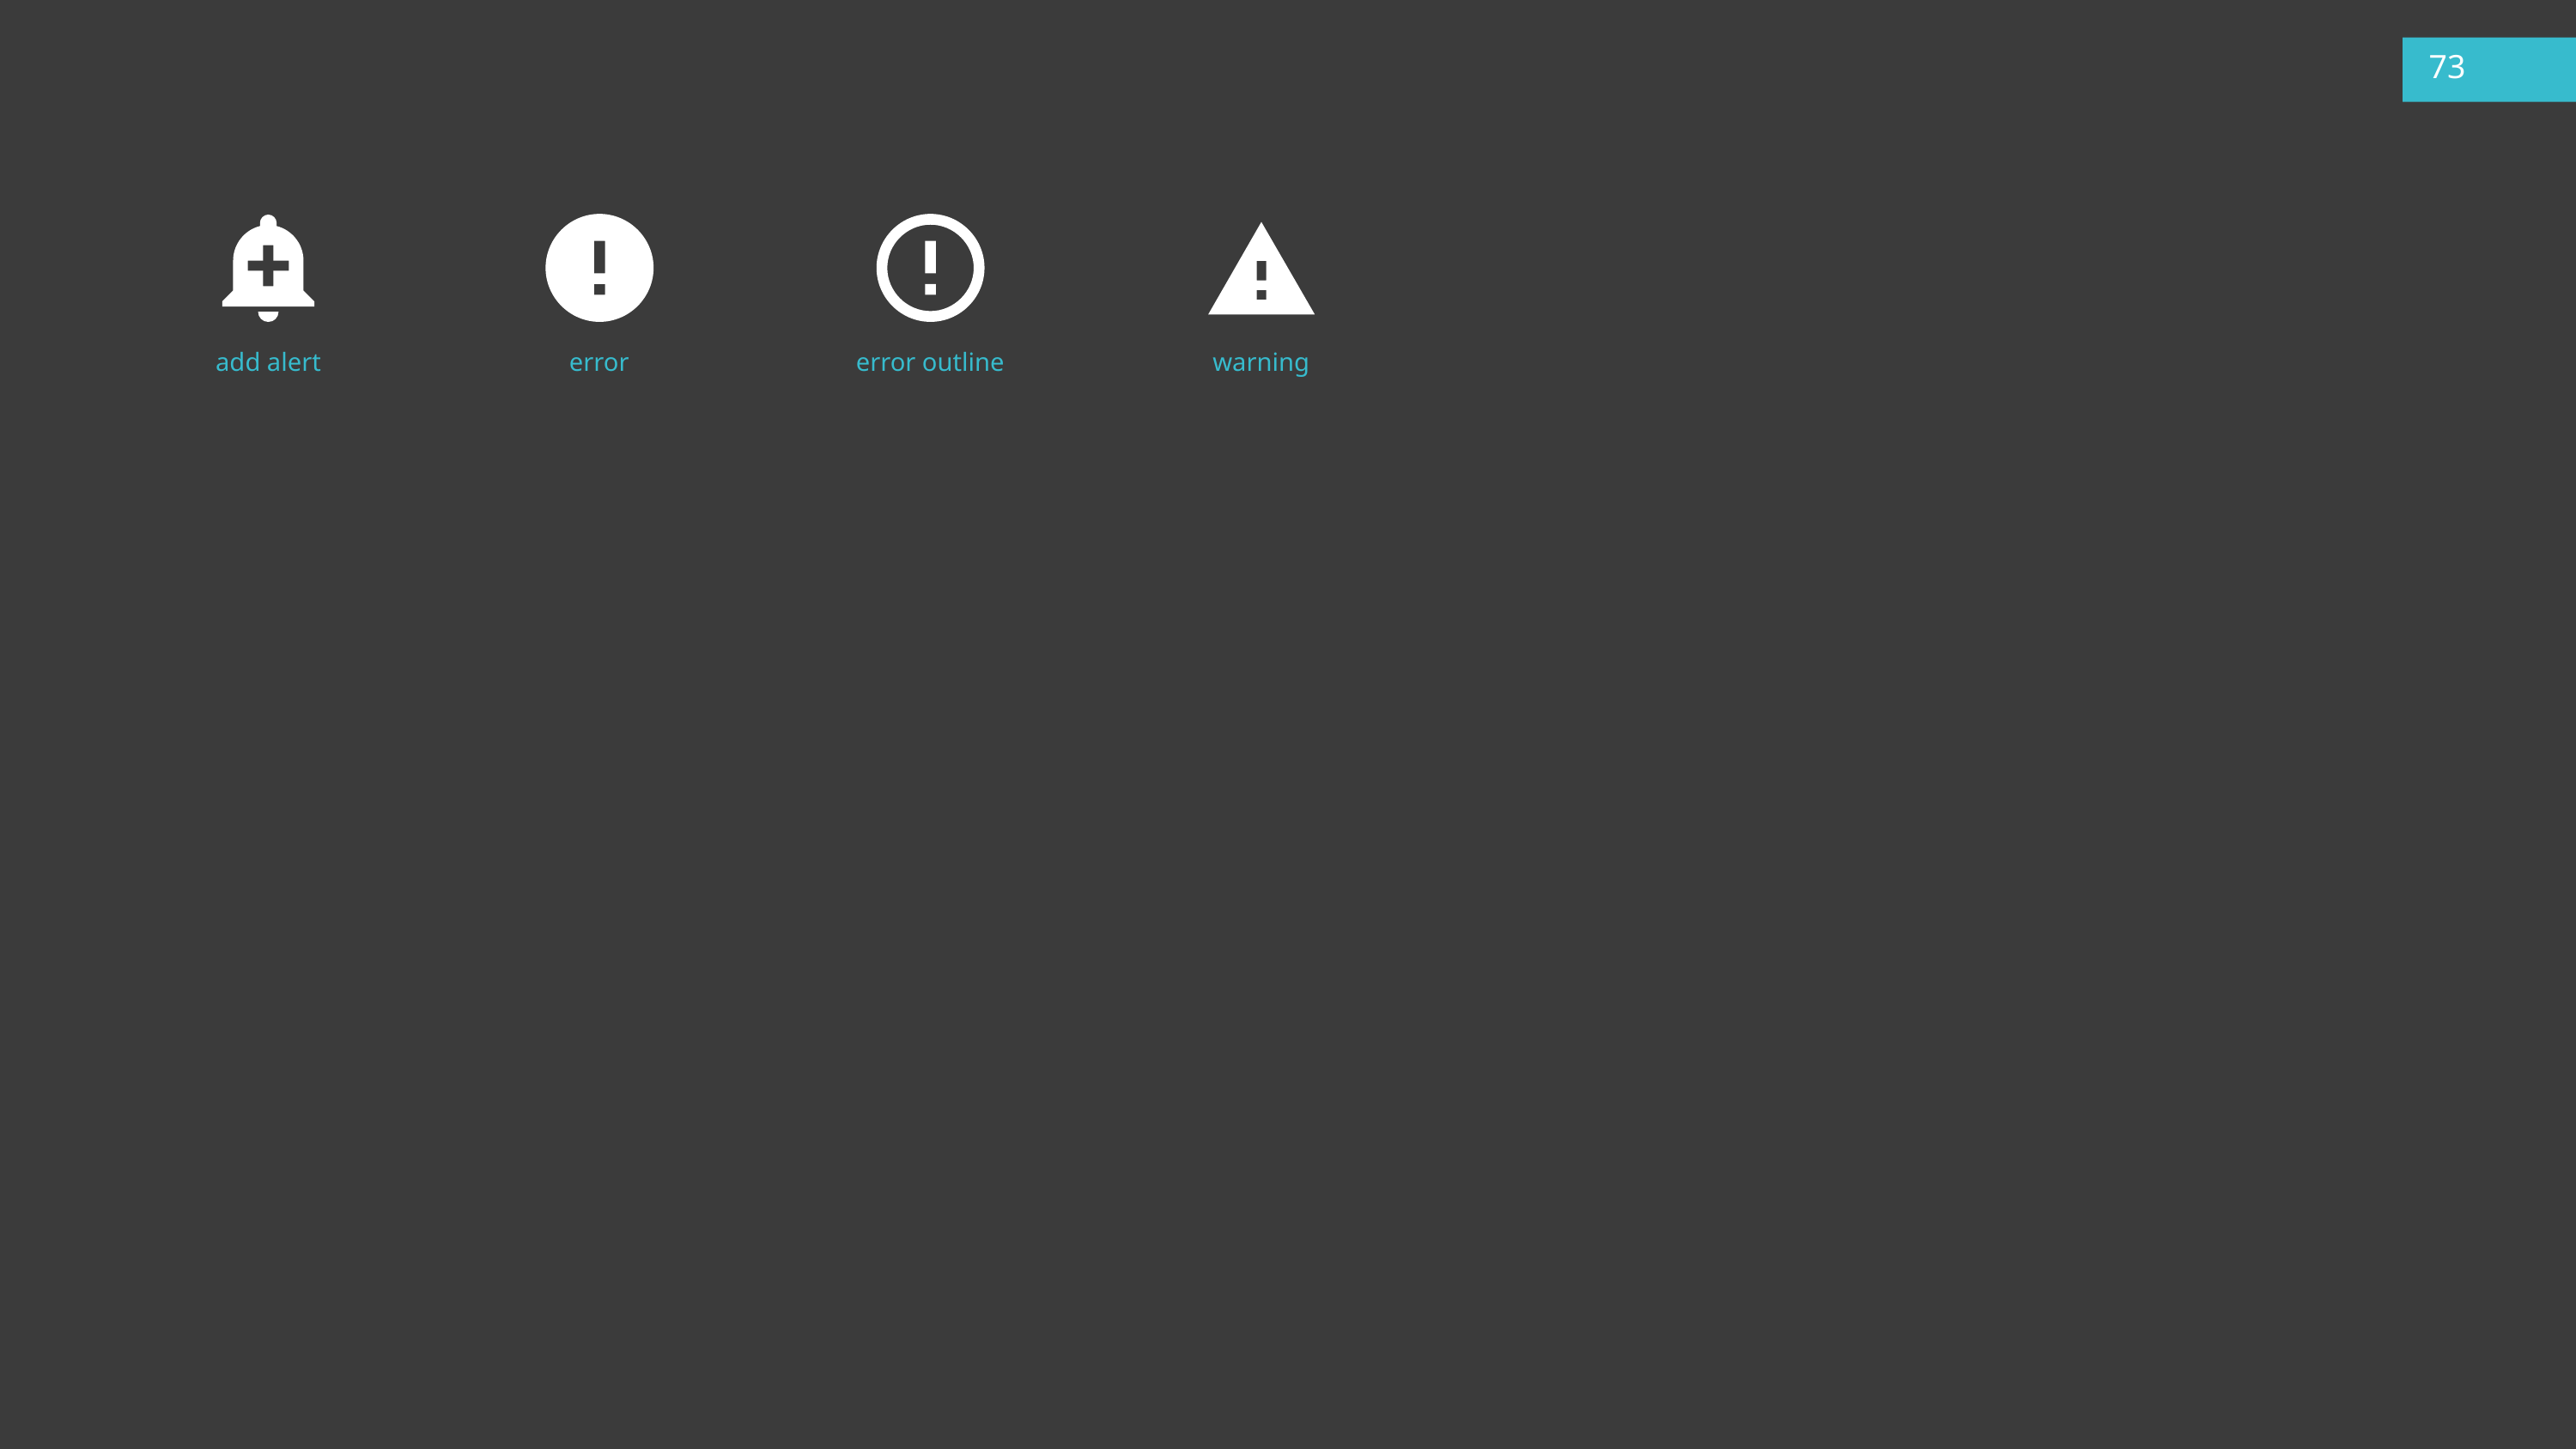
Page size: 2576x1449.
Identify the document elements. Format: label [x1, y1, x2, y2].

text_box [876, 214, 985, 322]
text_box [545, 214, 654, 322]
text_box [258, 312, 279, 323]
text_box [89, 339, 1440, 383]
text_box [222, 214, 315, 307]
text_box [1208, 221, 1315, 315]
slide_number [2415, 35, 2502, 100]
